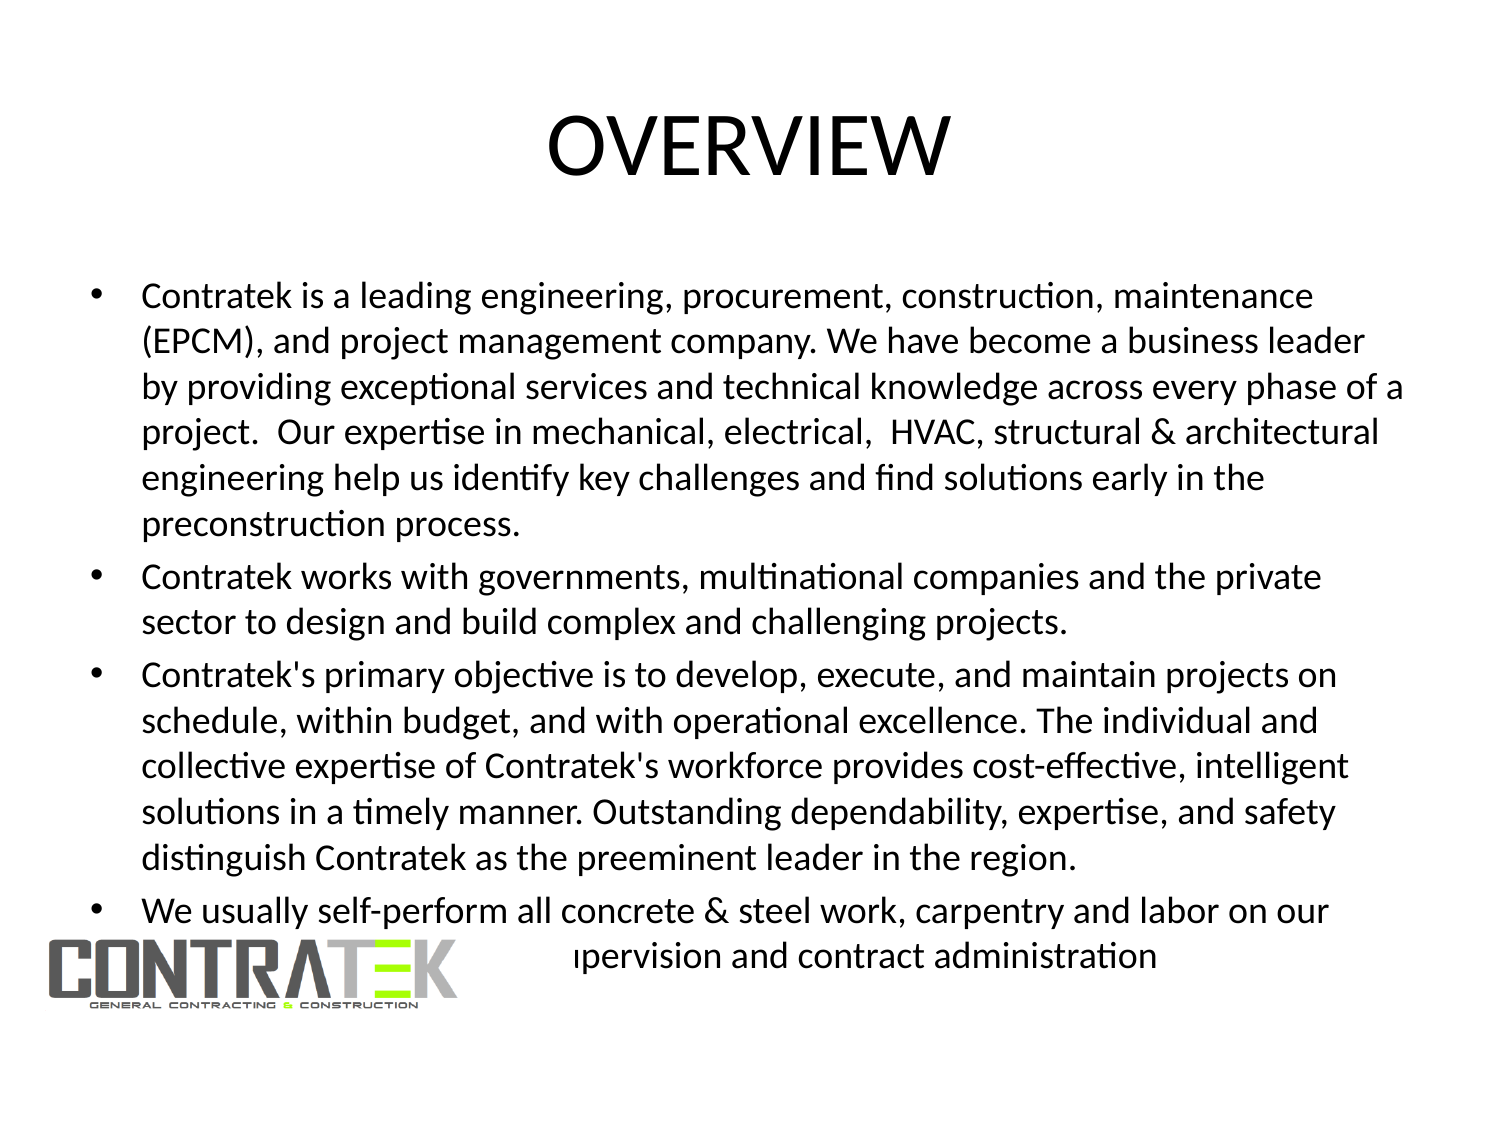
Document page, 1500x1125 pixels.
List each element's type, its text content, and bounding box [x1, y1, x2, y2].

list Contratek is a leading engineering, procurement, construction, maintenance (EPCM), and project management company. We have become a business leader by providing exceptional services and technical knowledge across every phase of a project. Our expertise in mechanical, electrical, HVAC, structural & architectural engineering help us identify key challenges and find solutions early in the preconstruction process. Contratek works with governments, multinational companies and the private sector to design and build complex and challenging projects. Contratek's primary objective is to develop, execute, and maintain projects on schedule, within budget, and with operational excellence. The individual and collective expertise of Contratek's workforce provides cost-effective, intelligent solutions in a timely manner. Outstanding dependability, expertise, and safety distinguish Contratek as the preeminent leader in the region. We usually self-perform all concrete & steel work, carpentry and labor on our projects as well as project supervision and contract administration [75, 262, 1425, 1005]
picture [0, 935, 576, 1125]
title OVERVIEW [75, 45, 1425, 233]
